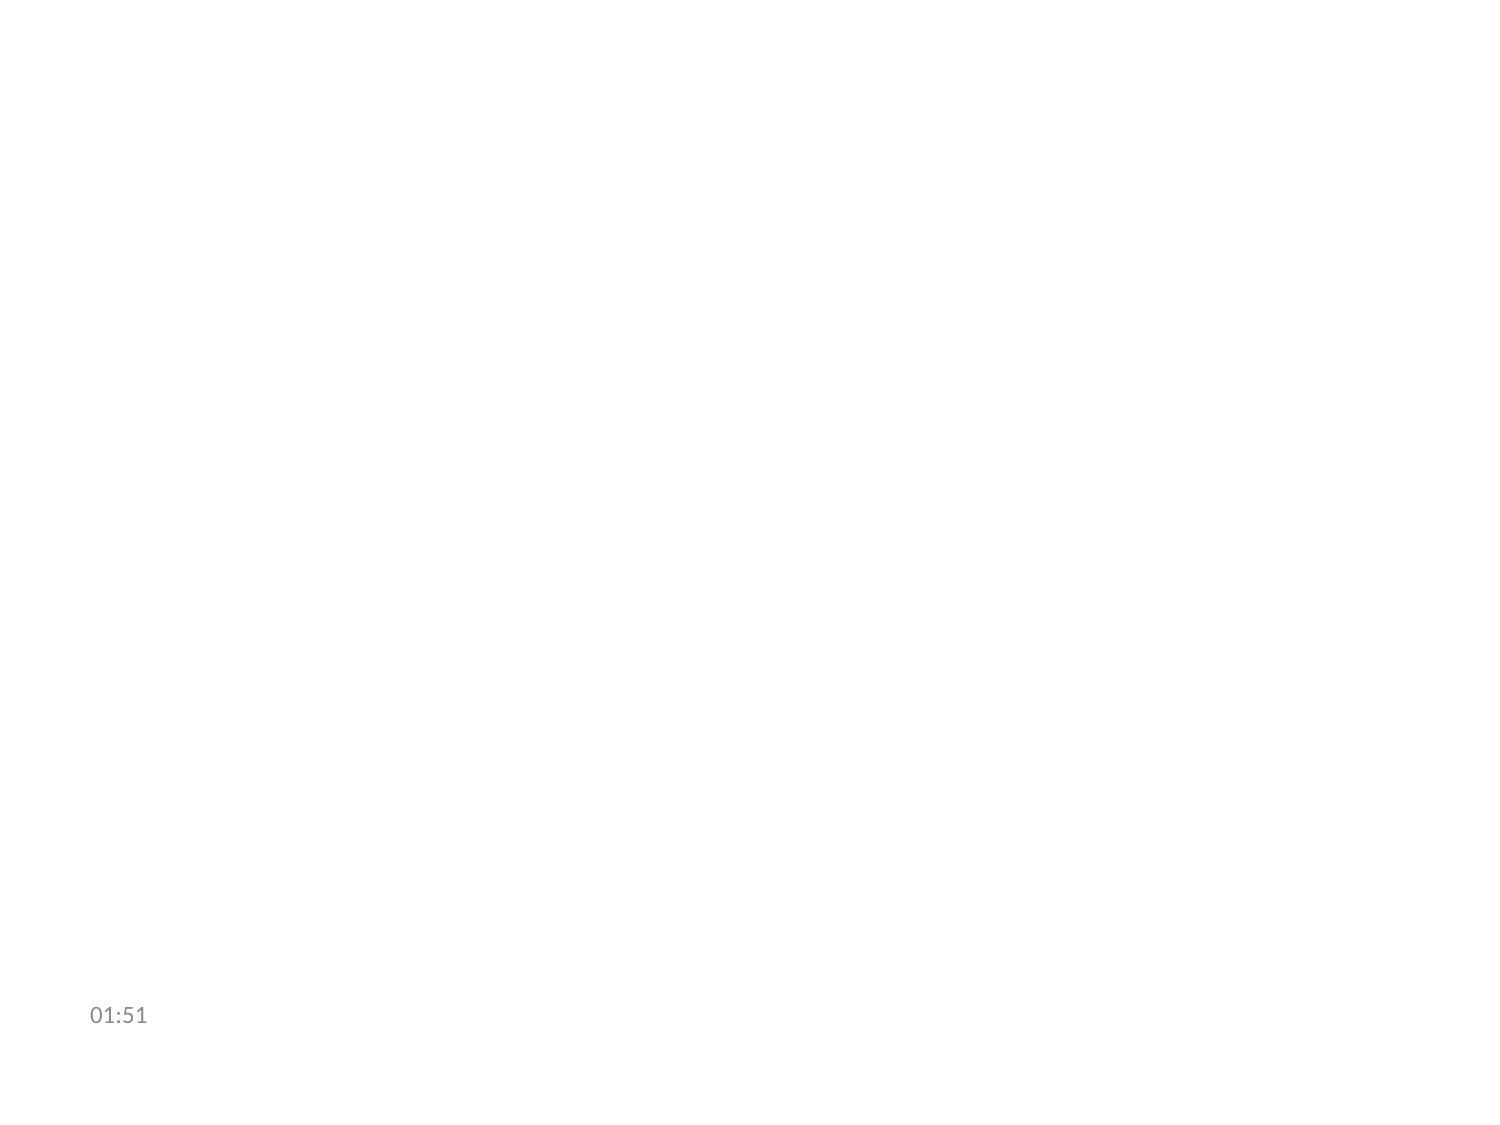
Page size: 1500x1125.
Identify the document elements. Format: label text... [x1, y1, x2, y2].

text_box 15:35 [75, 983, 425, 1044]
